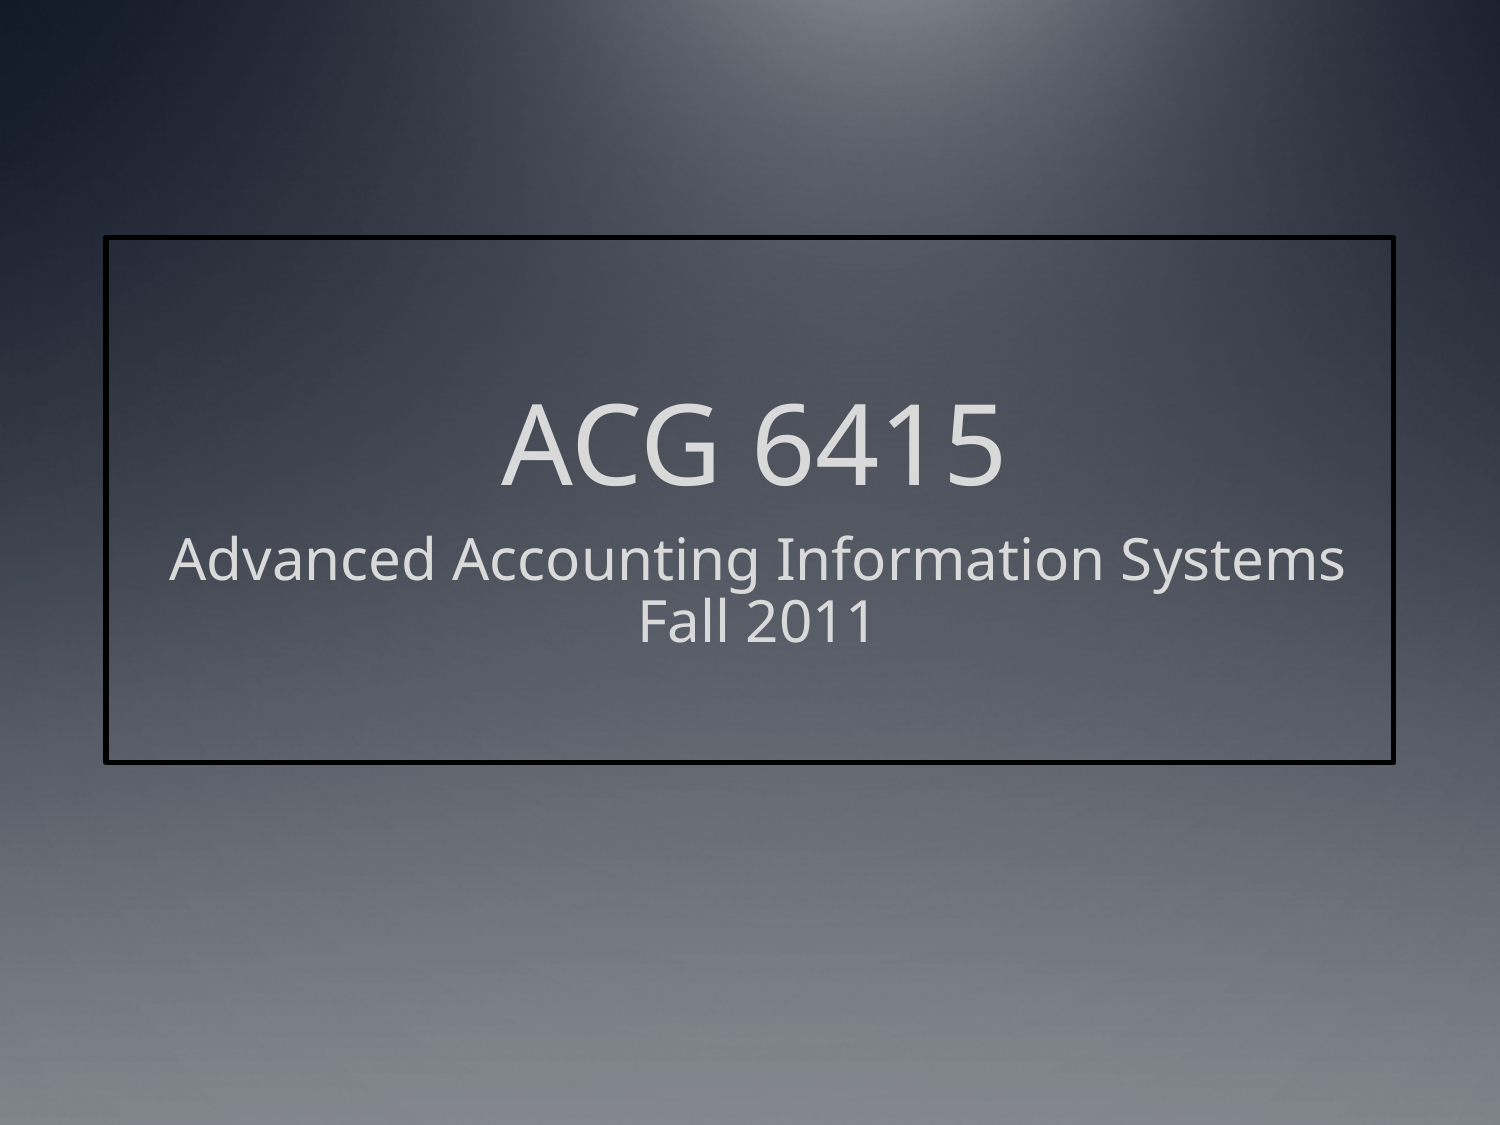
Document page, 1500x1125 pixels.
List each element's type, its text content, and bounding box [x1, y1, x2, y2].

title ACG 6415 [107, 251, 1393, 520]
subtitle Advanced Accounting Information Systems Fall 2011 [107, 527, 1393, 670]
